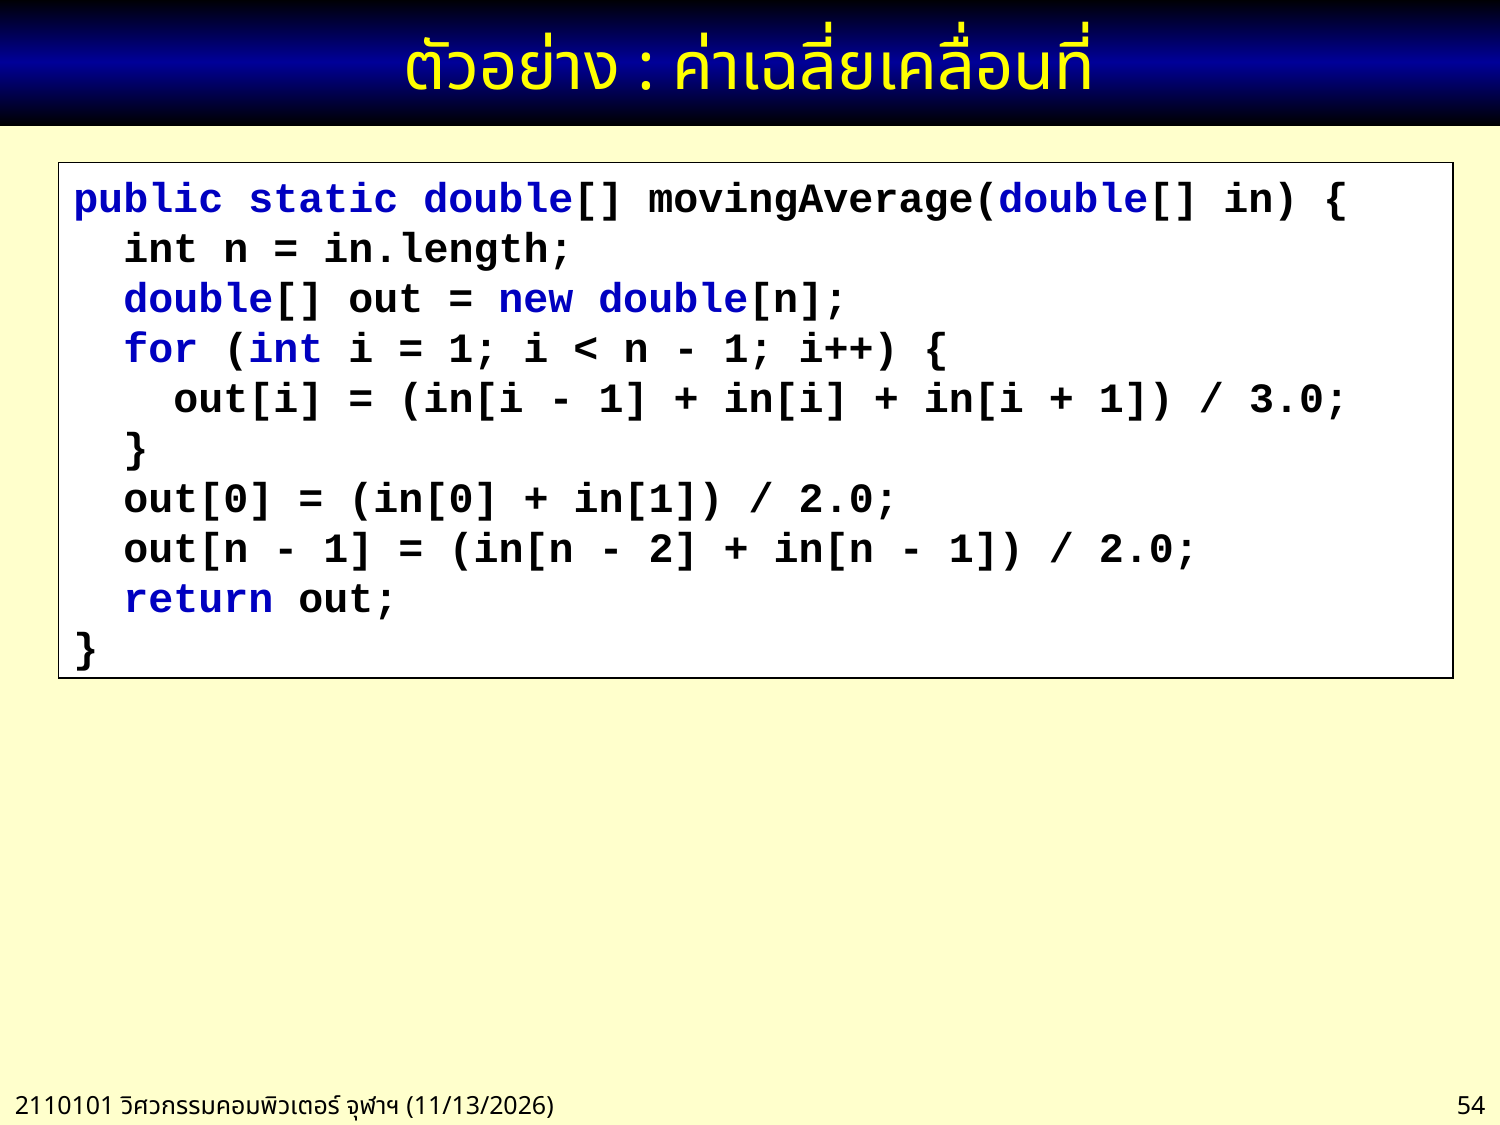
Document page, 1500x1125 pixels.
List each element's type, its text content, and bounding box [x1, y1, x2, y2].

text_box public static double[] movingAverage(double[] in) { int n = in.length; double[] out = new double[n]; for (int i = 1; i < n - 1; i++) { out[i] = (in[i - 1] + in[i] + in[i + 1]) / 3.0; } out[0] = (in[0] + in[1]) / 2.0; out[n - 1] = (in[n - 2] + in[n - 1]) / 2.0; return out; } [58, 162, 1453, 679]
title ตัวอย่าง : ค่าเฉลี่ยเคลื่อนที่ [0, 0, 1500, 126]
